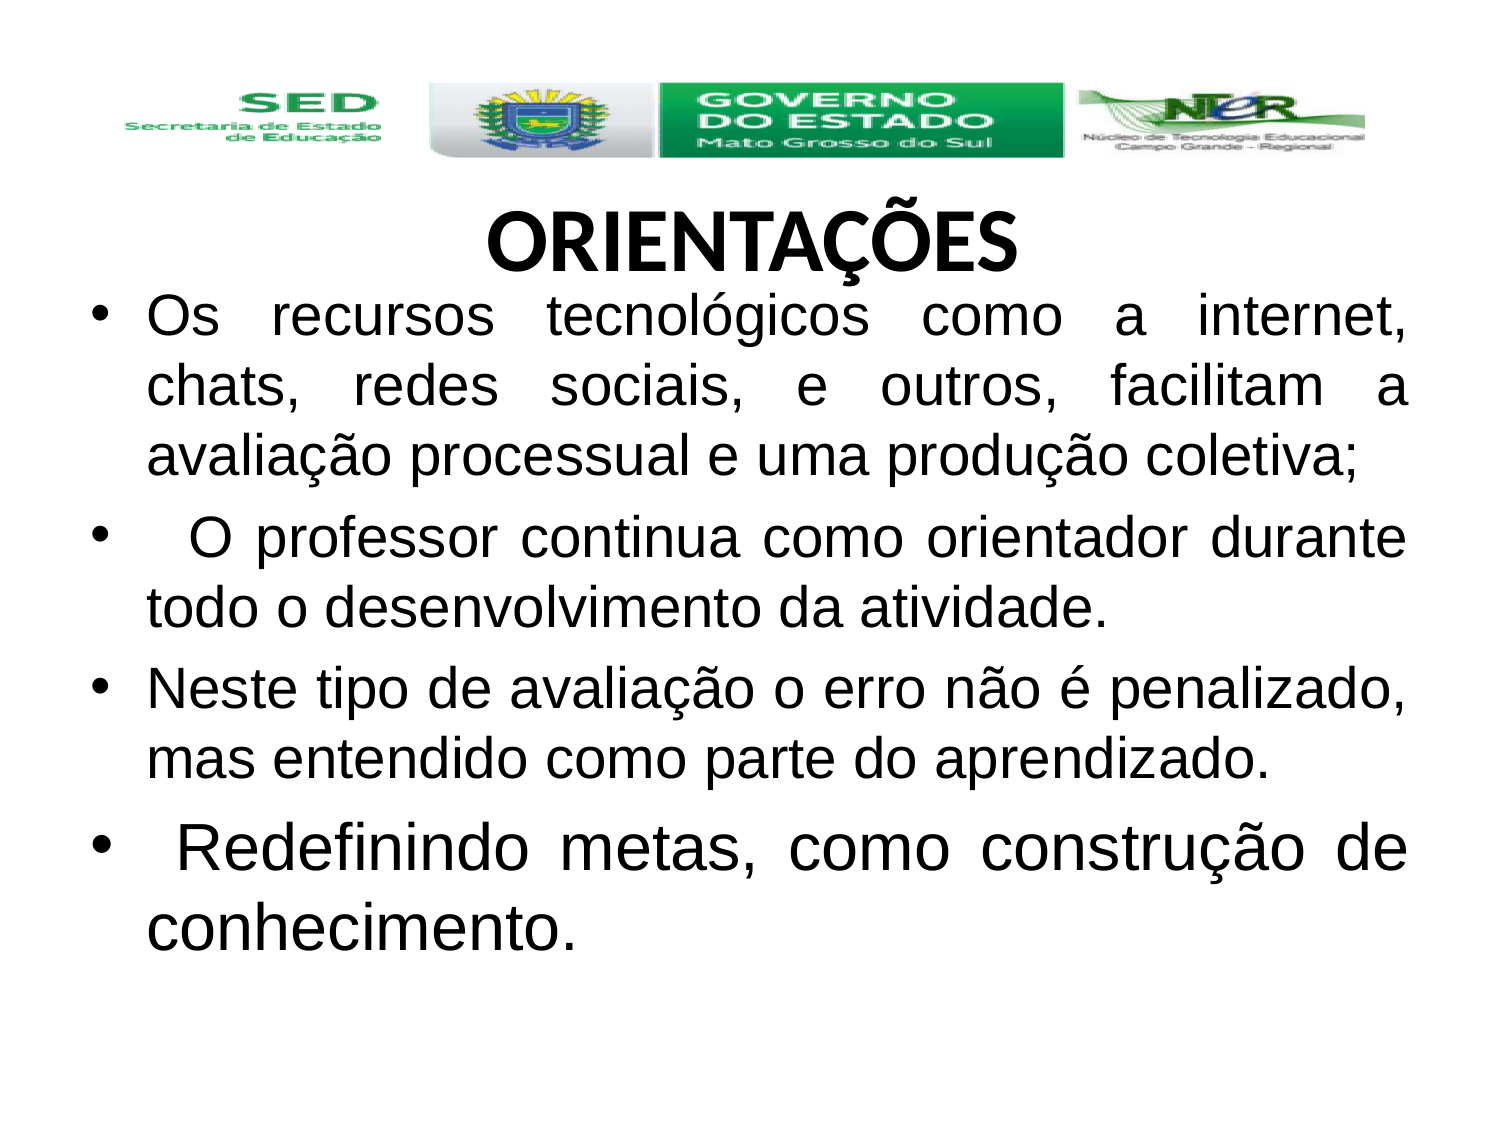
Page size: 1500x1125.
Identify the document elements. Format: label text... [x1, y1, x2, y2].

list Os recursos tecnológicos como a internet, chats, redes sociais, e outros, facilitam a avaliação processual e uma produção coletiva; O professor continua como orientador durante todo o desenvolvimento da atividade. Neste tipo de avaliação o erro não é penalizado, mas entendido como parte do aprendizado. Redefinindo metas, como construção de conhecimento. [74, 294, 1426, 1006]
picture [81, 70, 1384, 165]
title ORIENTAÇÕES [70, 175, 1437, 294]
